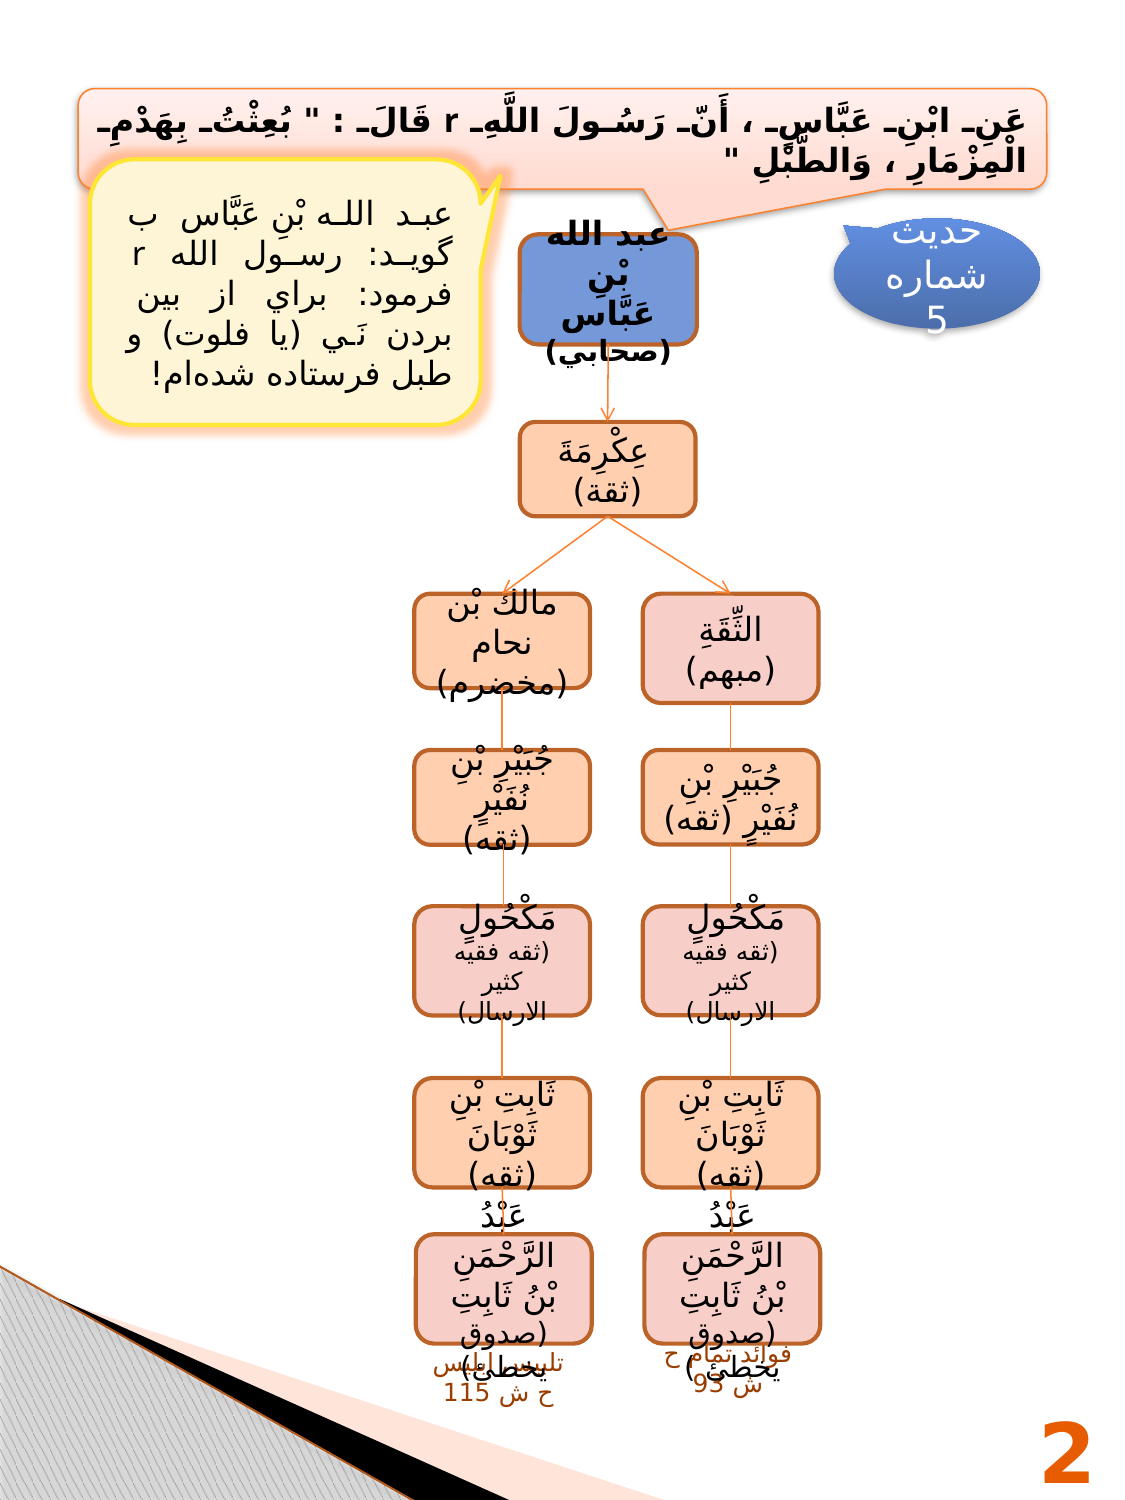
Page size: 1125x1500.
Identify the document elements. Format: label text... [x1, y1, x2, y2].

text_box عِكْرِمَةَ (ثقة) [517, 419, 698, 519]
text_box ثَابِتِ بْنِ ثَوْبَانَ (ثقه) [640, 1075, 821, 1190]
text_box مَكْحُولٍ (ثقه فقيه كثير الارسال) [640, 904, 821, 1018]
text_box عبد الله بْنِ عَبَّاس (صحابي) [517, 232, 699, 347]
text_box مَكْحُولٍ (ثقه فقيه كثير الارسال) [412, 904, 593, 1018]
text_box جُبَيْرِ بْنِ نُفَيْرٍ (ثقه) [412, 747, 593, 847]
text_box حديث شماره 5 [834, 218, 1040, 329]
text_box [630, 493, 709, 617]
text_box فوائد تمام ح ش 93 [634, 1326, 822, 1408]
text_box تلبيس ابليس ح ش 115 [404, 1335, 593, 1417]
text_box عبد الله بْنِ عَبَّاس ب گويد: رسول الله r ‌فرمود: براي از بين بردن نَي (يا فلوت) و طبل فرستاده شده‌ام! [87, 157, 503, 428]
text_box الثِّقَةِ (مبهم) [640, 591, 821, 706]
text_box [498, 1232, 507, 1239]
text_box 28 [999, 1393, 1125, 1500]
text_box [3, 1276, 399, 1500]
text_box ثَابِتِ بْنِ ثَوْبَانَ (ثقه) [412, 1075, 593, 1190]
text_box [727, 1232, 736, 1239]
text_box عَنِ ابْنِ عَبَّاسٍ ، أَنّ رَسُولَ اللَّهِ r قَالَ : " بُعِثْتُ بِهَدْمِ الْمِزْمَارِ ، وَالطَّبْلِ " [77, 87, 1048, 232]
text_box عَبْدُ الرَّحْمَنِ بْنُ ثَابِتِ (صدوق يخطئ) [413, 1232, 594, 1346]
text_box جُبَيْرِ بْنِ نُفَيْرٍ (ثقه) [640, 747, 821, 847]
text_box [515, 501, 594, 608]
text_box مالك بْن نحام (مخضرم) [412, 591, 593, 691]
text_box عَبْدُ الرَّحْمَنِ بْنُ ثَابِتِ (صدوق يخطئ ) [642, 1232, 823, 1346]
